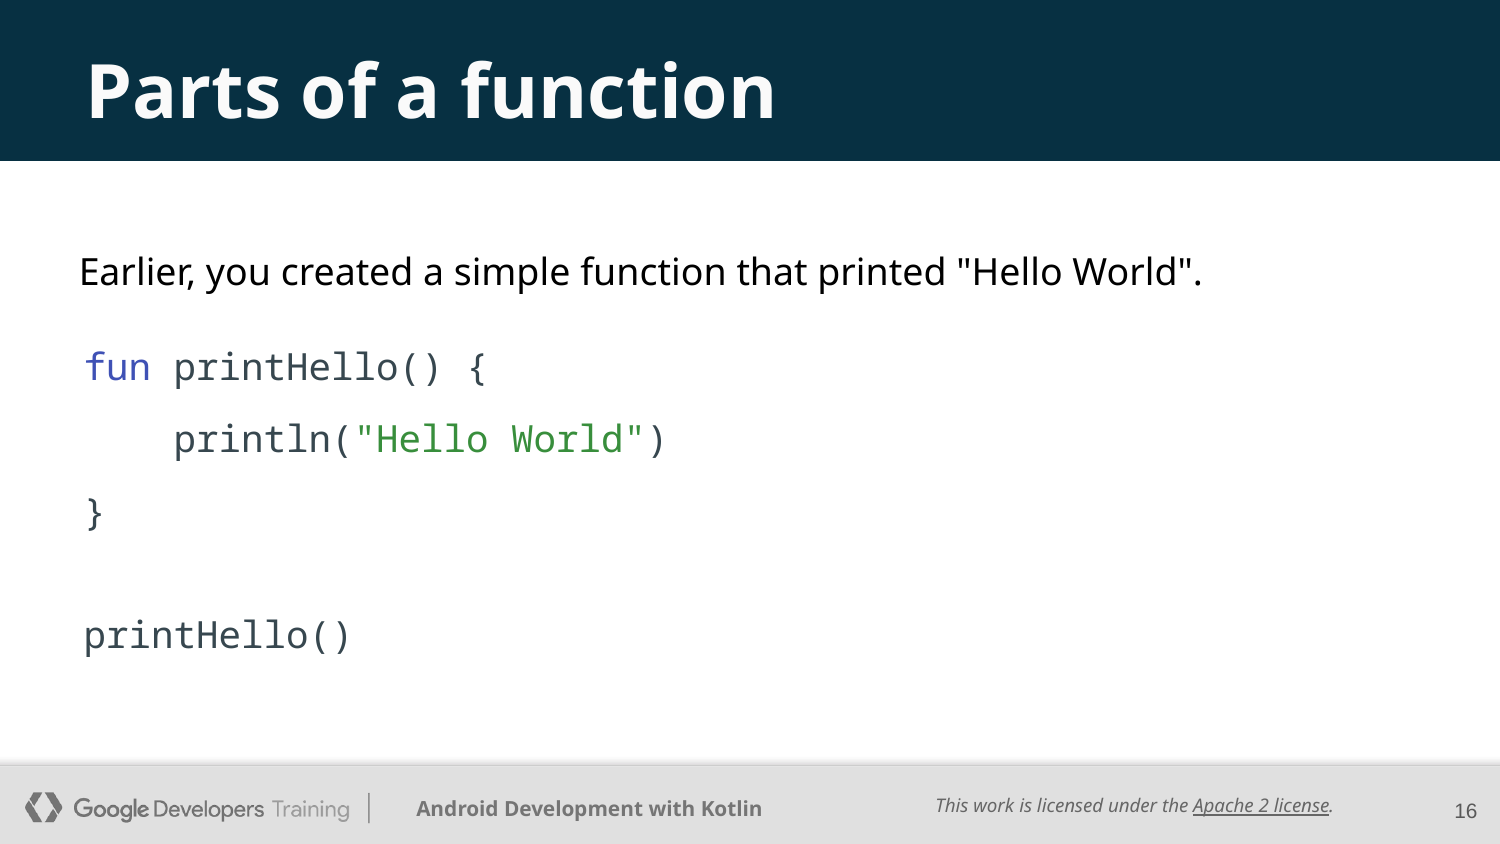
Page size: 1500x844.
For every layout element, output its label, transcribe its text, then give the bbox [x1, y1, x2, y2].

text_box printHello() [68, 573, 561, 844]
text_box fun printHello() { println("Hello World") } [68, 320, 1151, 540]
picture [0, 161, 1500, 844]
title Parts of a function [51, 28, 1449, 122]
list Earlier, you created a simple function that printed "Hello World". [63, 226, 1462, 292]
slide_number ‹#› [1402, 777, 1493, 842]
